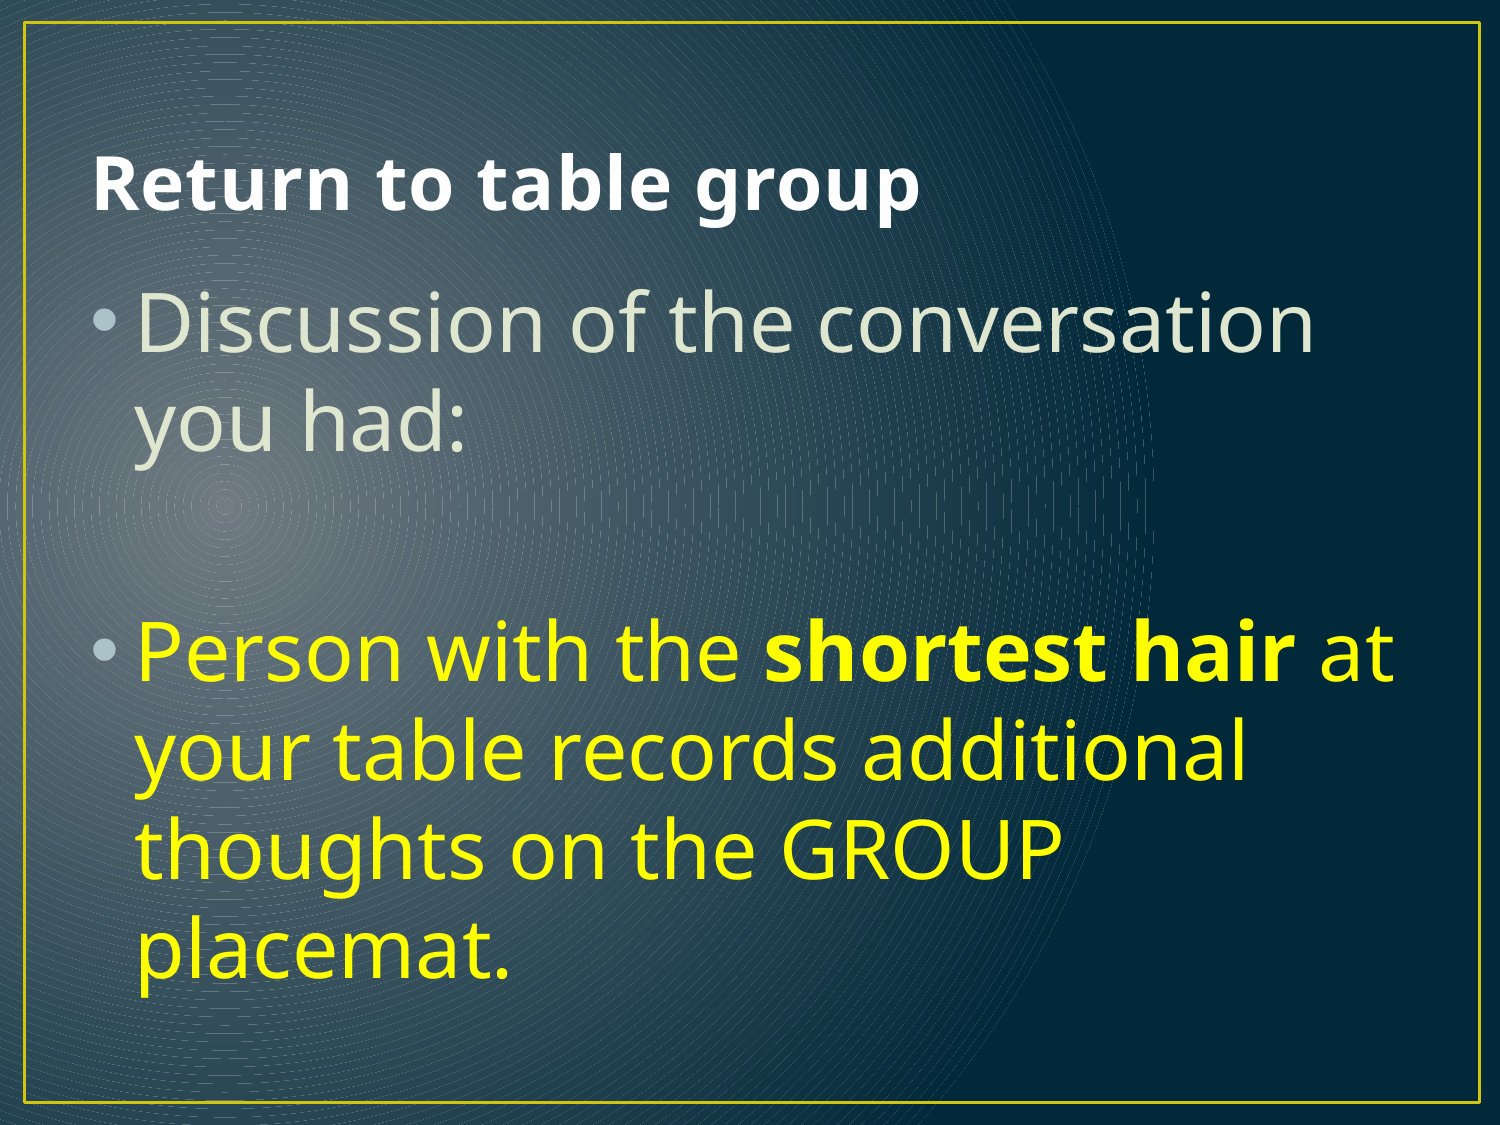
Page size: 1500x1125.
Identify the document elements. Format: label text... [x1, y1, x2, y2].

list Discussion of the conversation you had: Person with the shortest hair at your table records additional thoughts on the GROUP placemat. [75, 262, 1425, 1005]
title Return to table group [75, 45, 1425, 233]
